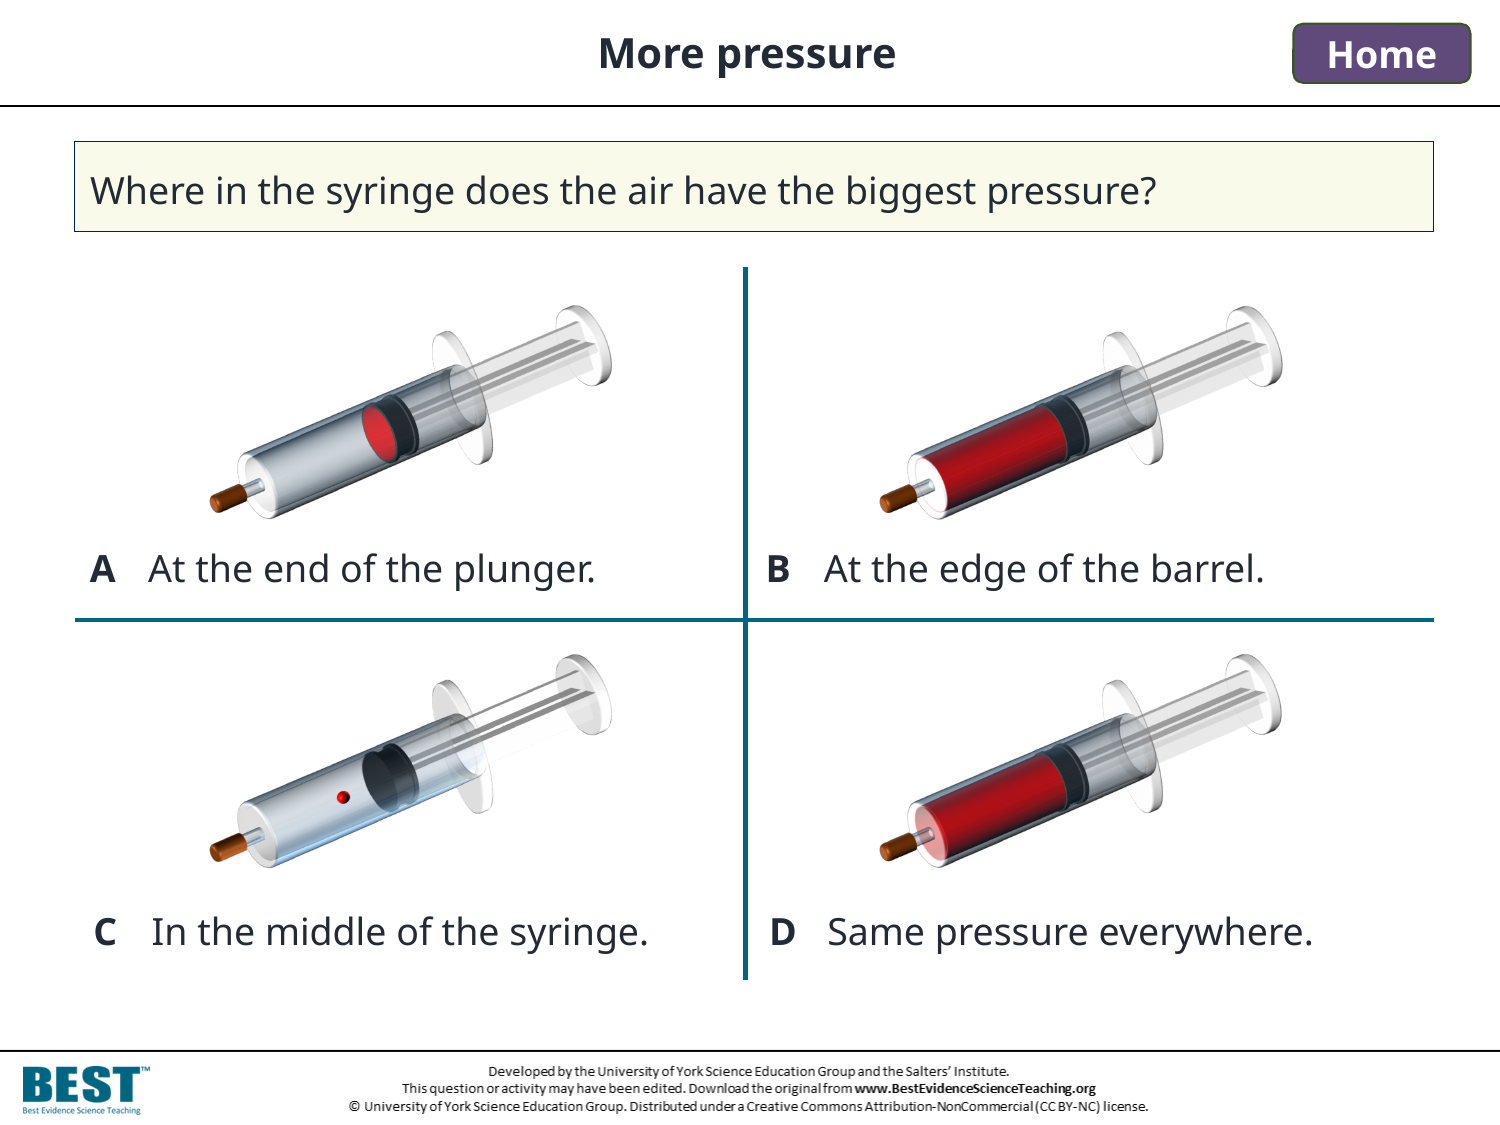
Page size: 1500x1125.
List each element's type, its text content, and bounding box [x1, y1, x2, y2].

text_box Home [1292, 22, 1472, 84]
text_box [492, 267, 1004, 980]
text_box More pressure [23, 4, 1471, 99]
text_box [1162, 267, 1435, 980]
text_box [74, 267, 334, 980]
picture [0, 105, 1500, 1125]
